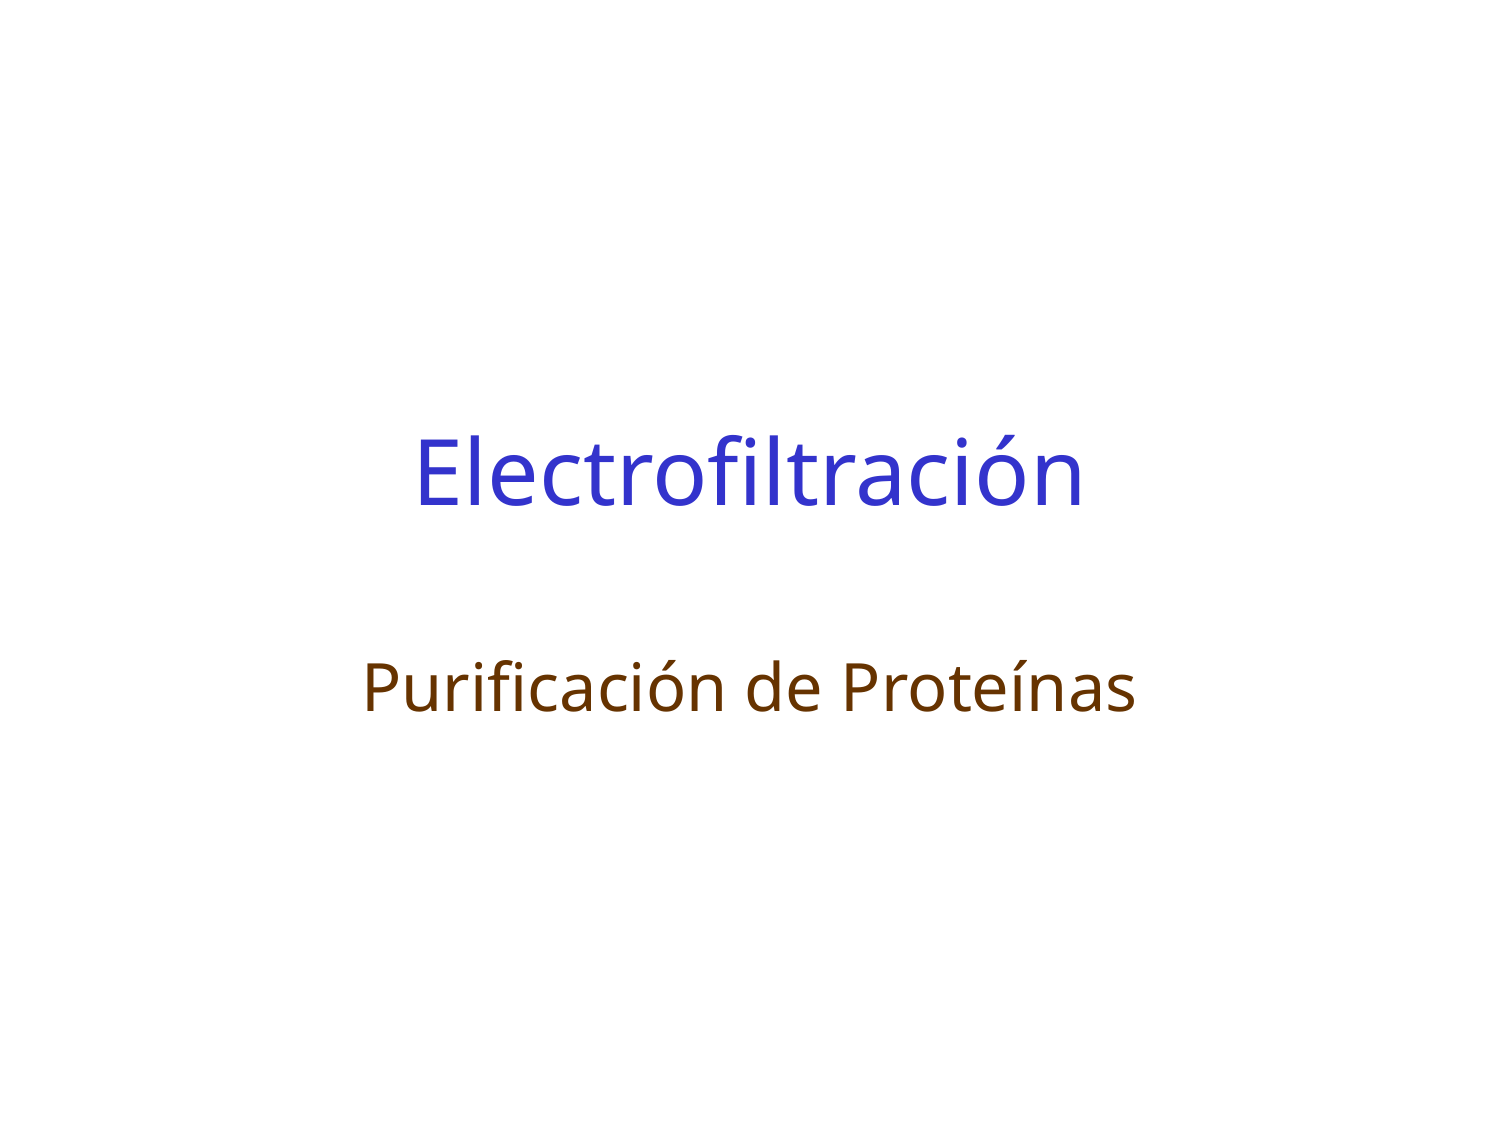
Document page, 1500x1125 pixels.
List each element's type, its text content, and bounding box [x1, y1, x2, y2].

subtitle Purificación de Proteínas [224, 637, 1276, 926]
title Electrofiltración [112, 374, 1388, 563]
